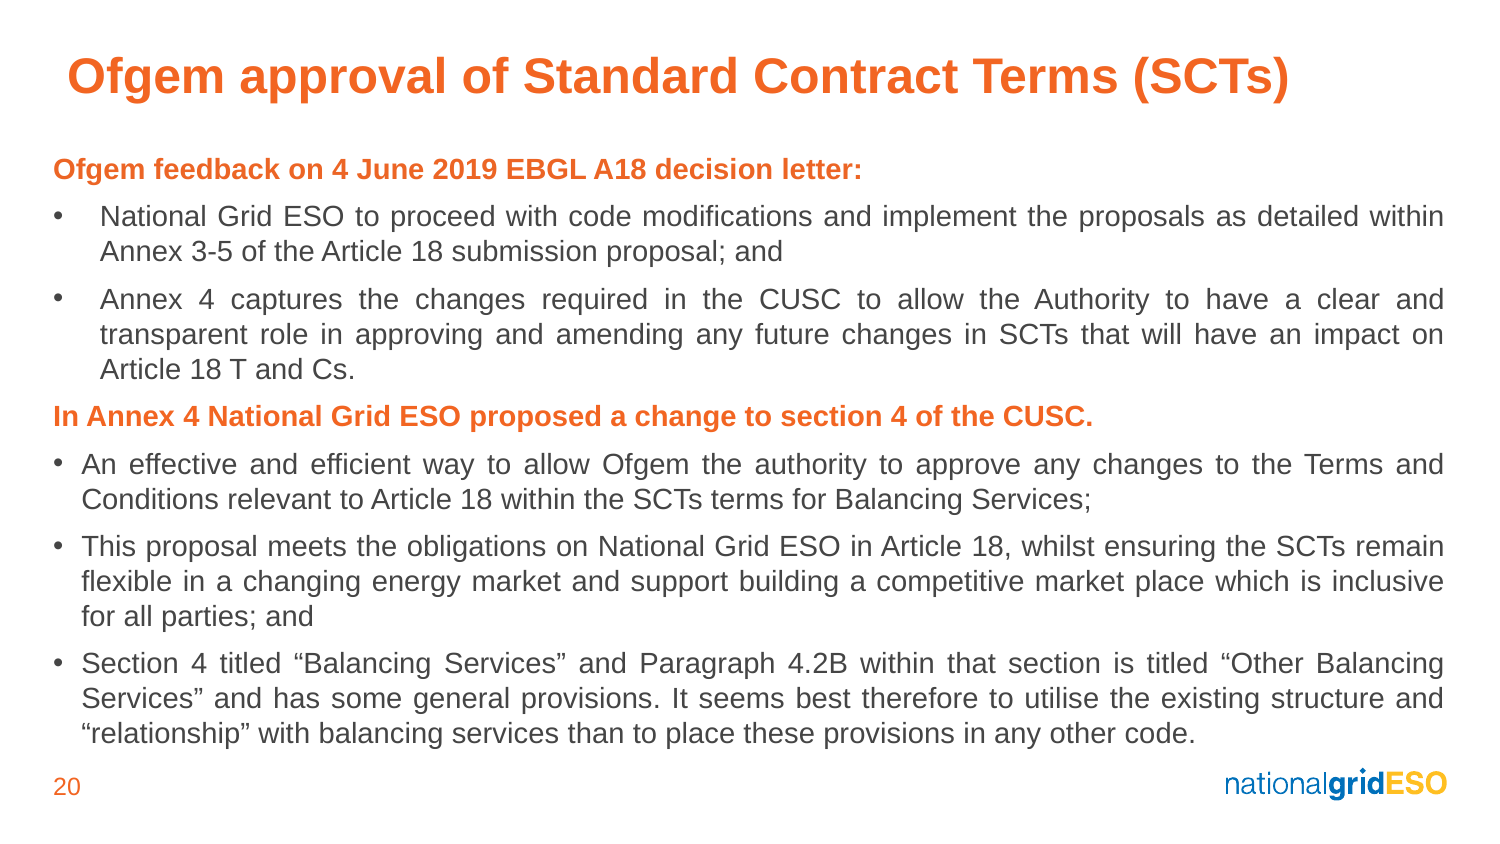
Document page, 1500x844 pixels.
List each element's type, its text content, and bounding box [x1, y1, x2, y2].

list Ofgem feedback on 4 June 2019 EBGL A18 decision letter: National Grid ESO to proceed with code modifications and implement the proposals as detailed within Annex 3-5 of the Article 18 submission proposal; and Annex 4 captures the changes required in the CUSC to allow the Authority to have a clear and transparent role in approving and amending any future changes in SCTs that will have an impact on Article 18 T and Cs. In Annex 4 National Grid ESO proposed a change to section 4 of the CUSC. An effective and efficient way to allow Ofgem the authority to approve any changes to the Terms and Conditions relevant to Article 18 within the SCTs terms for Balancing Services; This proposal meets the obligations on National Grid ESO in Article 18, whilst ensuring the SCTs remain flexible in a changing energy market and support building a competitive market place which is inclusive for all parties; and Section 4 titled “Balancing Services” and Paragraph 4.2B within that section is titled “Other Balancing Services” and has some general provisions. It seems best therefore to utilise the existing structure and “relationship” with balancing services than to place these provisions in any other code. [53, 150, 1447, 844]
title Ofgem approval of Standard Contract Terms (SCTs) [53, 55, 1447, 105]
